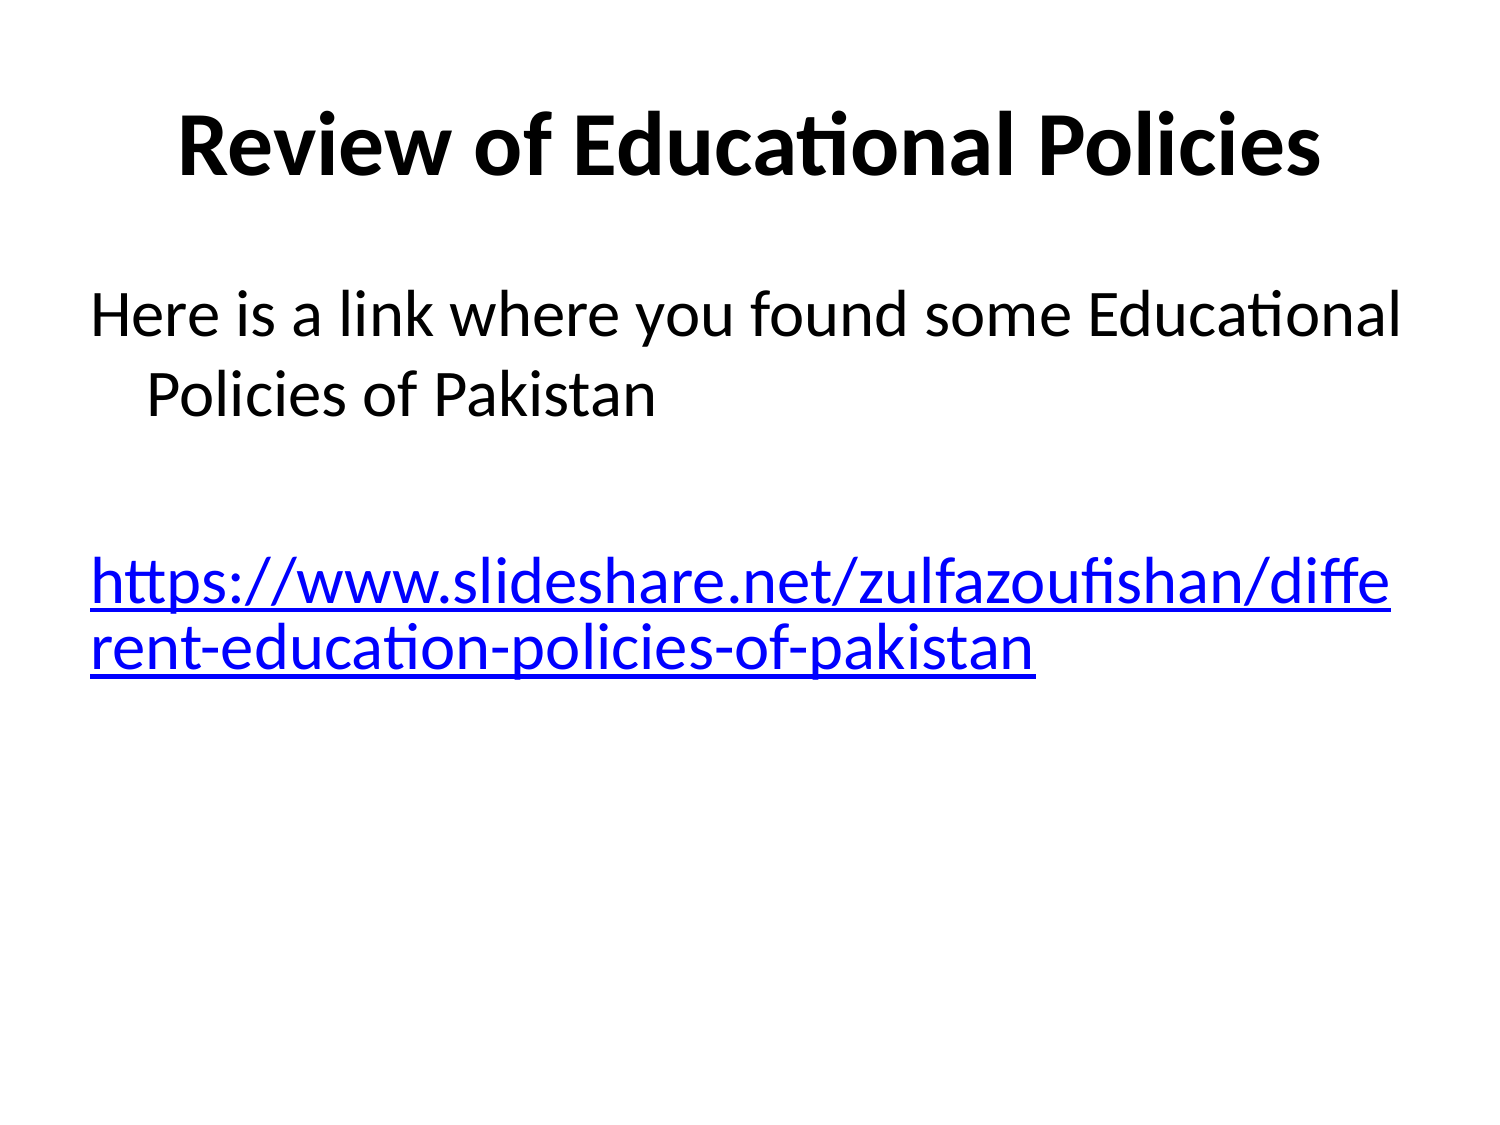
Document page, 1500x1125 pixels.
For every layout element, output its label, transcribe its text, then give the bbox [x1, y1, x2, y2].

list Here is a link where you found some Educational Policies of Pakistan https://www.slideshare.net/zulfazoufishan/different-education-policies-of-pakistan [75, 262, 1425, 1005]
title Review of Educational Policies [75, 45, 1425, 233]
